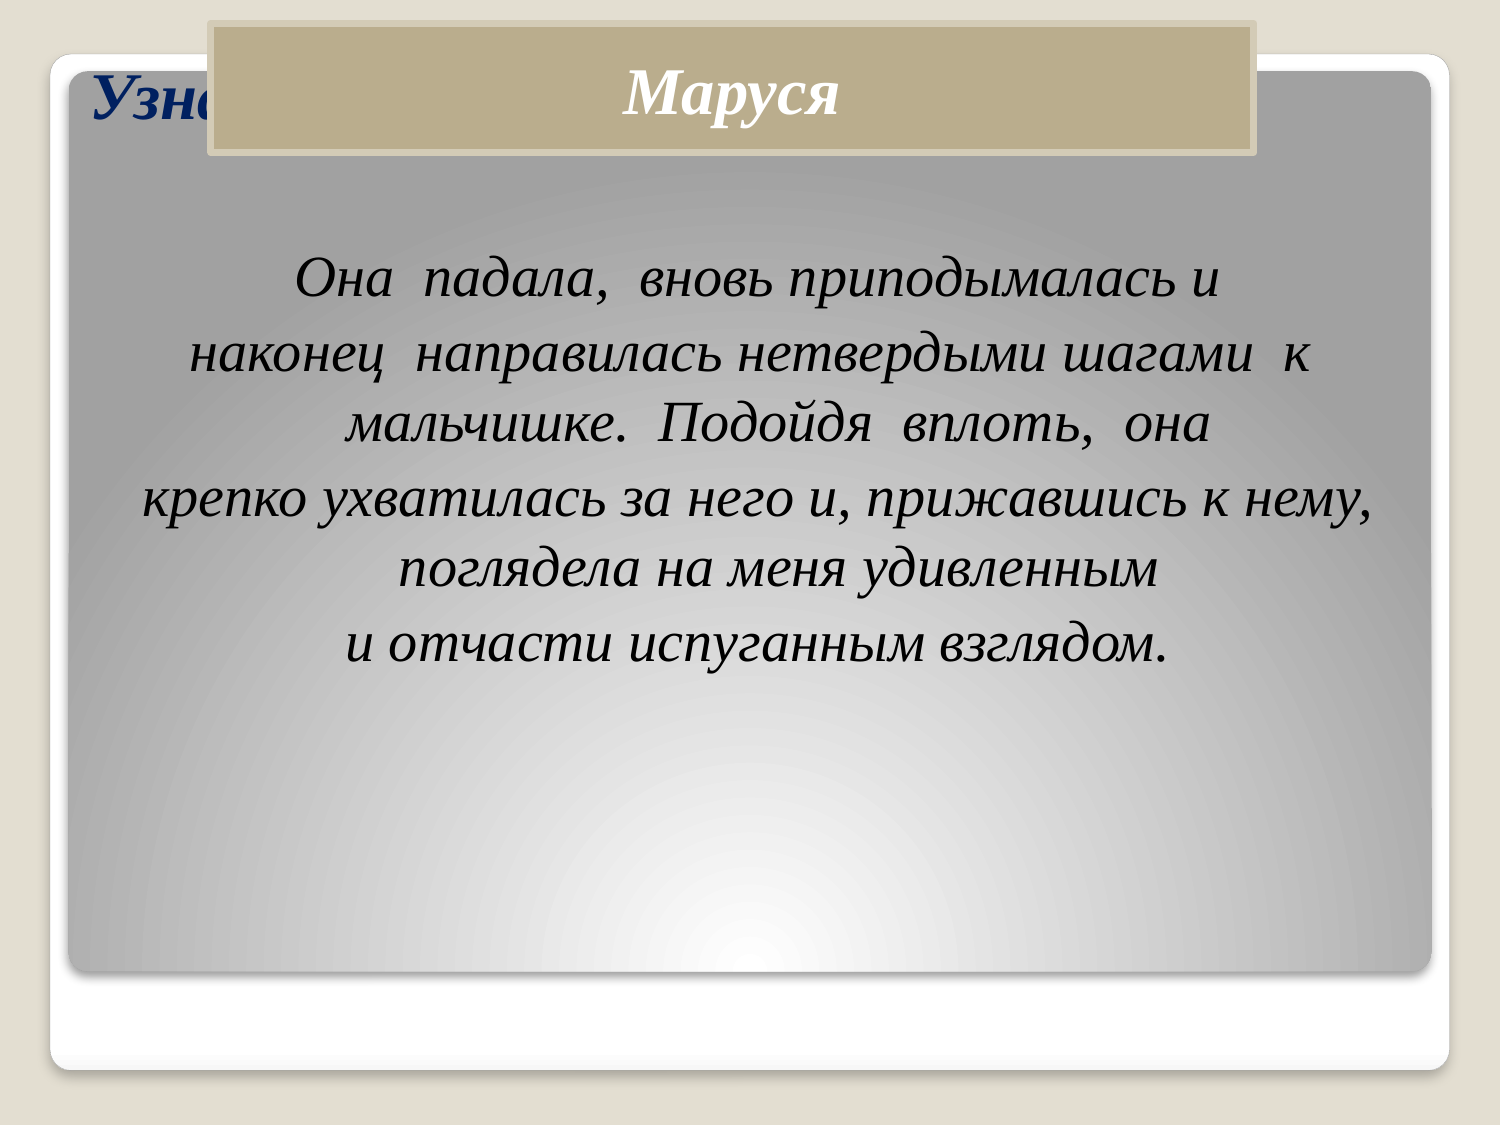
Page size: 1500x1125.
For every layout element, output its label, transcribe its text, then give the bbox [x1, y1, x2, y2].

title Узнай героя [1257, 45, 1425, 141]
list Она падала, вновь приподымалась и наконец направилась нетвердыми шагами к мальчишке. Подойдя вплоть, она крепко ухватилась за него и, прижавшись к нему, поглядела на меня удивленным и отчасти испуганным взглядом. [75, 222, 1425, 1005]
title Узнай героя [75, 45, 207, 141]
text_box Маруся [207, 20, 1257, 156]
